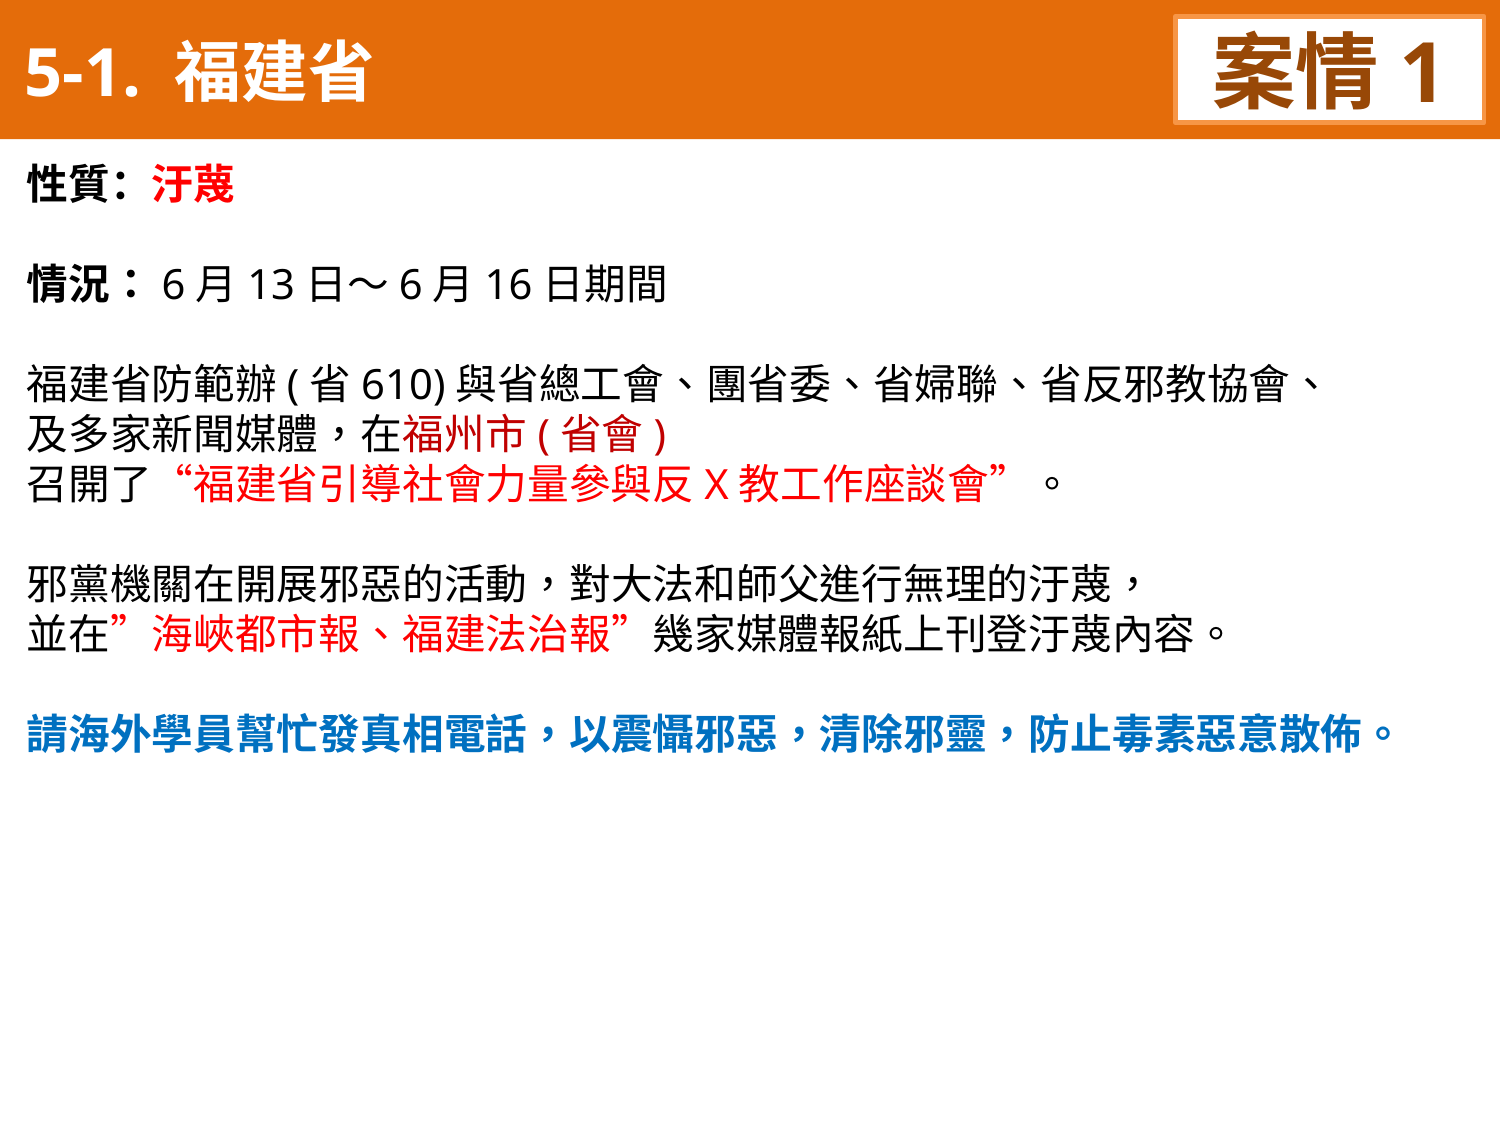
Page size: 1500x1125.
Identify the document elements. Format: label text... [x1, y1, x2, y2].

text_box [0, 0, 1500, 140]
text_box 性質：汙蔑 情況：6月13日～6月16日期間 福建省防範辦(省610)與省總工會、團省委、省婦聯、省反邪教協會、 及多家新聞媒體，在福州市(省會) 召開了“福建省引導社會力量參與反X教工作座談會”。 邪黨機關在開展邪惡的活動，對大法和師父進行無理的汙蔑， 並在”海峽都市報、福建法治報”幾家媒體報紙上刊登汙蔑內容。 請海外學員幫忙發真相電話，以震懾邪惡，清除邪靈，防止毒素惡意散佈。 [18, 150, 1470, 816]
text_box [1174, 11, 1485, 128]
